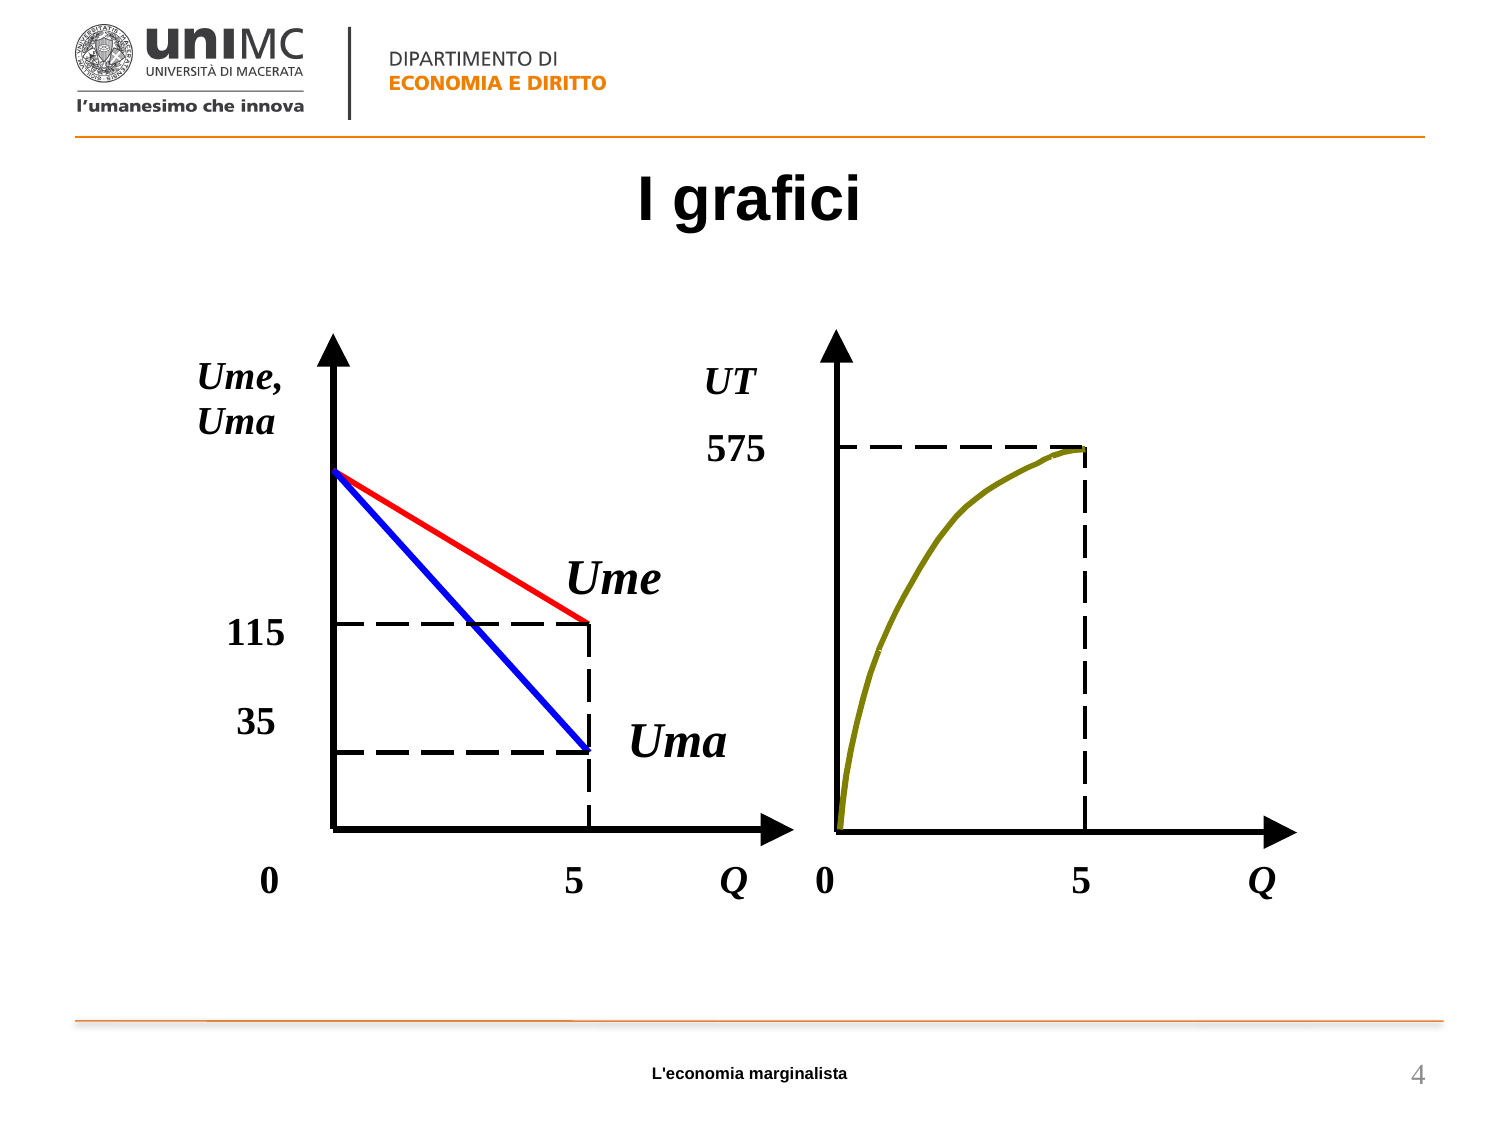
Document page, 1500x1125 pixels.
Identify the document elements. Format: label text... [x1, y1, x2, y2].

title I grafici [75, 149, 1425, 241]
picture [75, 24, 1425, 138]
footer L'economia marginalista [512, 1042, 988, 1103]
slide_number 4 [1091, 1042, 1442, 1103]
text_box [174, 324, 1401, 947]
